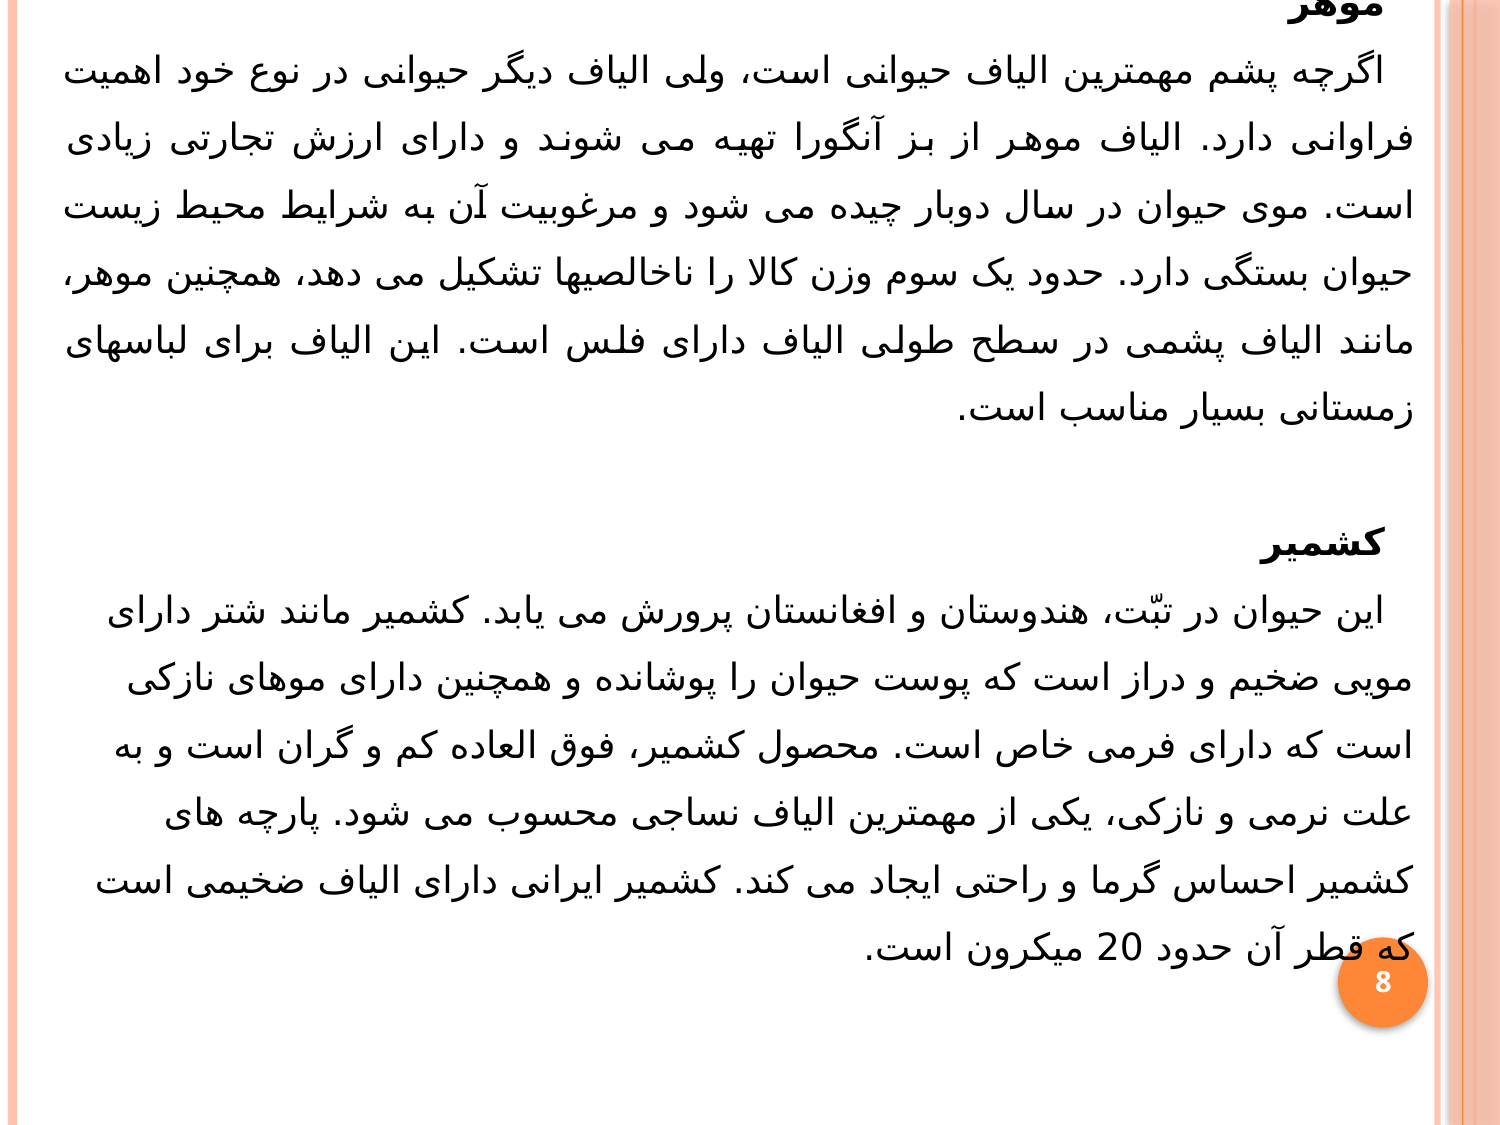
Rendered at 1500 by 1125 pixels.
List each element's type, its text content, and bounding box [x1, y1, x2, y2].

slide_number 8 [1333, 940, 1434, 1027]
text_box موهر اگرچه پشم مهمترین الیاف حیوانی است، ولی الیاف دیگر حیوانی در نوع خود اهمیت فراوانی دارد. الیاف موهر از بز آنگورا تهیه می شوند و دارای ارزش تجارتی زیادی است. موی حیوان در سال دوبار چیده می شود و مرغوبیت آن به شرایط محیط زیست حیوان بستگی دارد. حدود یک سوم وزن کالا را ناخالصیها تشکیل می دهد، همچنین موهر، مانند الیاف پشمی در سطح طولی الیاف دارای فلس است. این الیاف برای لباسهای زمستانی بسیار مناسب است. کشمیر این حیوان در تبّت، هندوستان و افغانستان پرورش می یابد. کشمیر مانند شتر دارای مویی ضخیم و دراز است که پوست حیوان را پوشانده و همچنین دارای موهای نازکی است که دارای فرمی خاص است. محصول کشمیر، فوق العاده کم و گران است و به علت نرمی و نازکی، یکی از مهمترین الیاف نساجی محسوب می شود. پارچه های کشمیر احساس گرما و راحتی ایجاد می کند. کشمیر ایرانی دارای الیاف ضخیمی است که قطر آن حدود 20 میکرون است. [46, 0, 1430, 1036]
